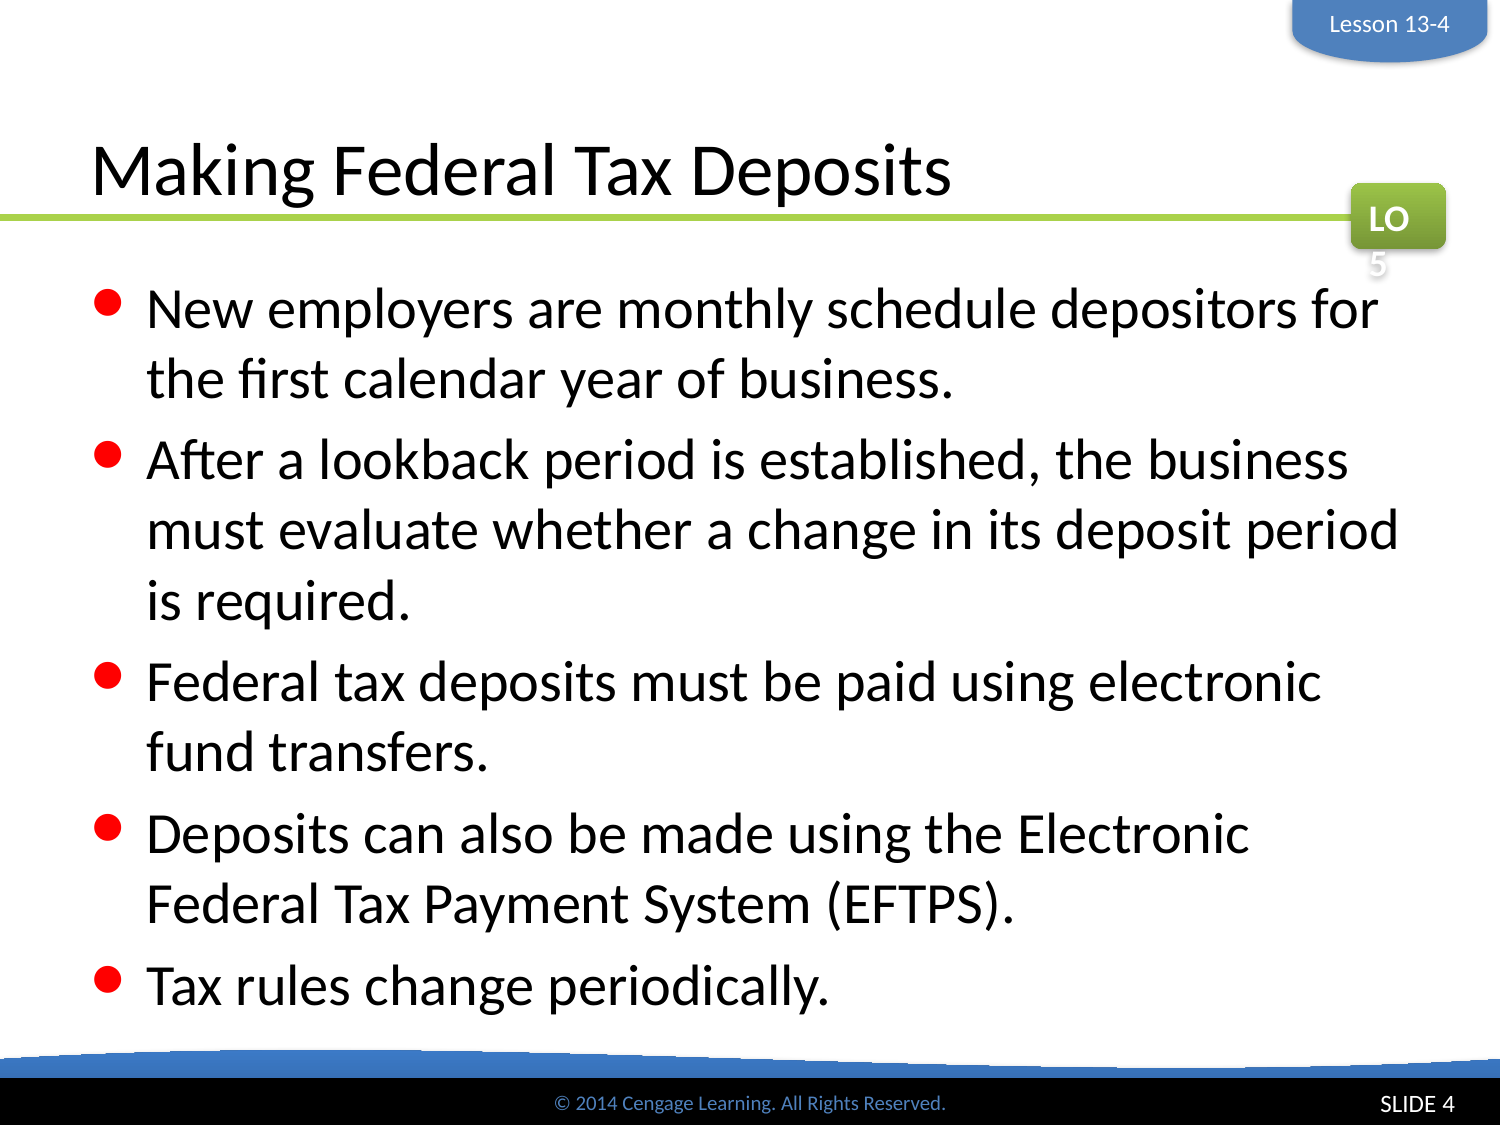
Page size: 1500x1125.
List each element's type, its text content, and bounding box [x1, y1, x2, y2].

slide_number SLIDE 4 [1170, 1080, 1470, 1125]
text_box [1292, 0, 1488, 63]
list New employers are monthly schedule depositors for the first calendar year of business. After a lookback period is established, the business must evaluate whether a change in its deposit period is required. Federal tax deposits must be paid using electronic fund transfers. Deposits can also be made using the Electronic Federal Tax Payment System (EFTPS). Tax rules change periodically. [75, 262, 1425, 1005]
text_box LO5 [1350, 183, 1446, 250]
title Making Federal Tax Deposits [75, 29, 1350, 218]
